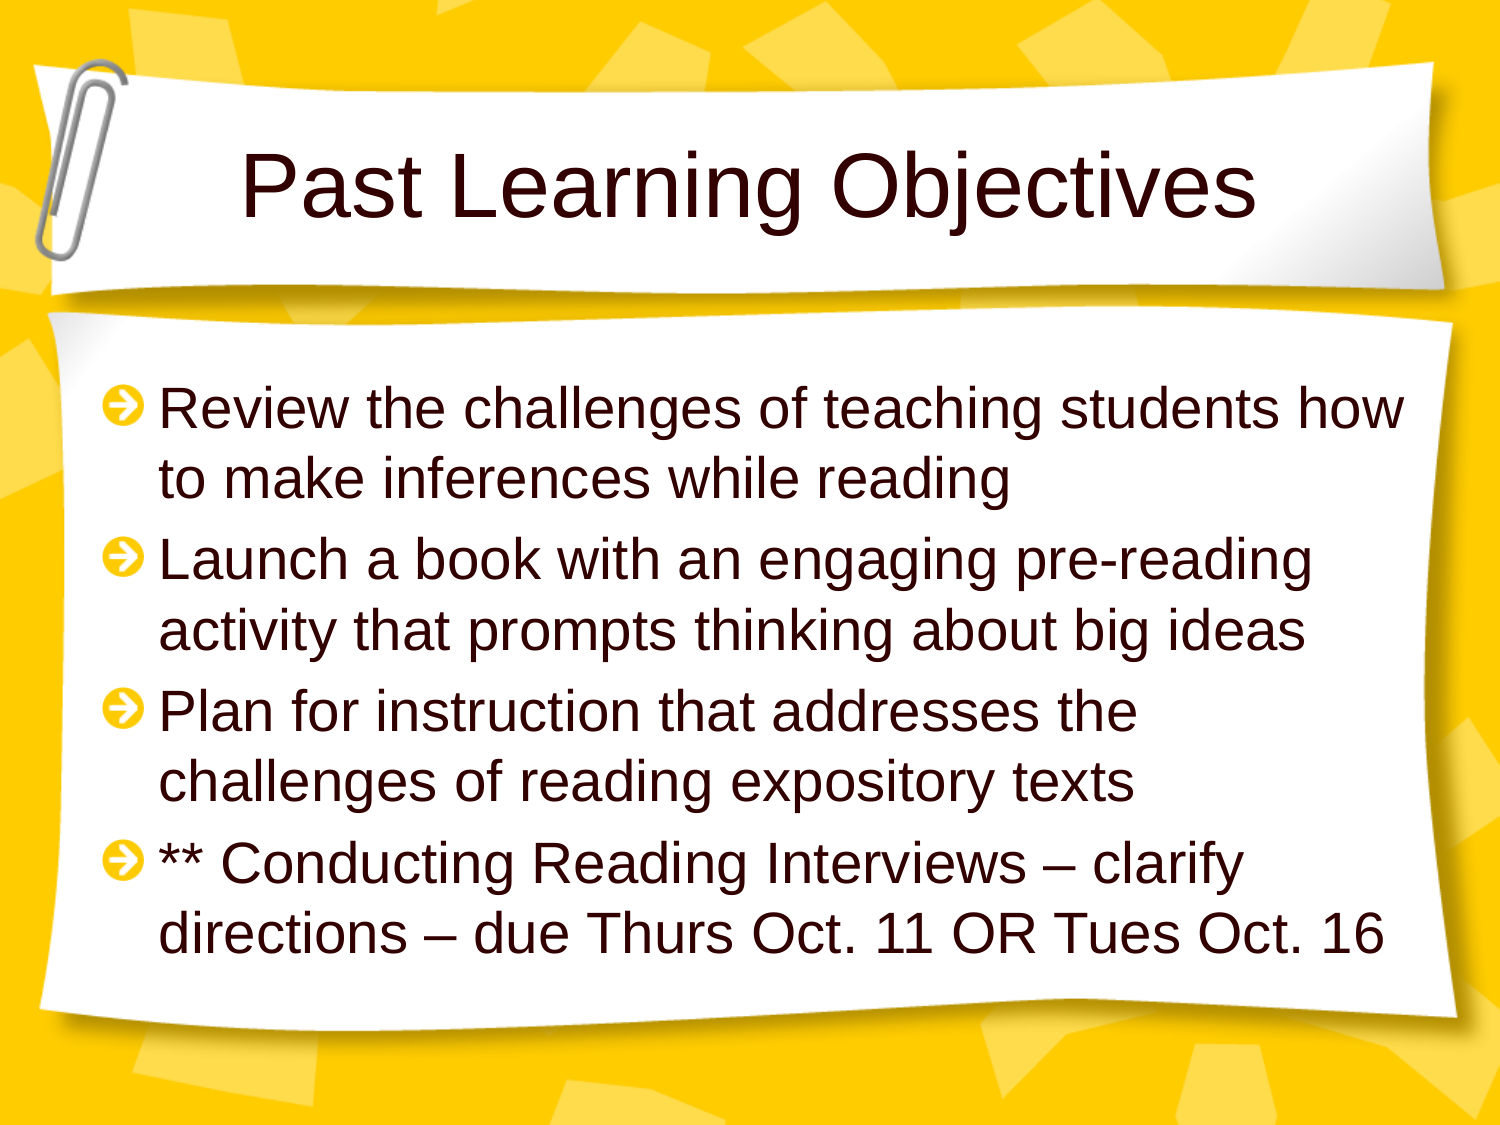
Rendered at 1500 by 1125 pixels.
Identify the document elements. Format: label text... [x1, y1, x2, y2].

picture [0, 0, 1500, 1125]
title Past Learning Objectives [112, 87, 1388, 276]
list Review the challenges of teaching students how to make inferences while reading Launch a book with an engaging pre-reading activity that prompts thinking about big ideas Plan for instruction that addresses the challenges of reading expository texts ** Conducting Reading Interviews – clarify directions – due Thurs Oct. 11 OR Tues Oct. 16 [87, 362, 1426, 951]
